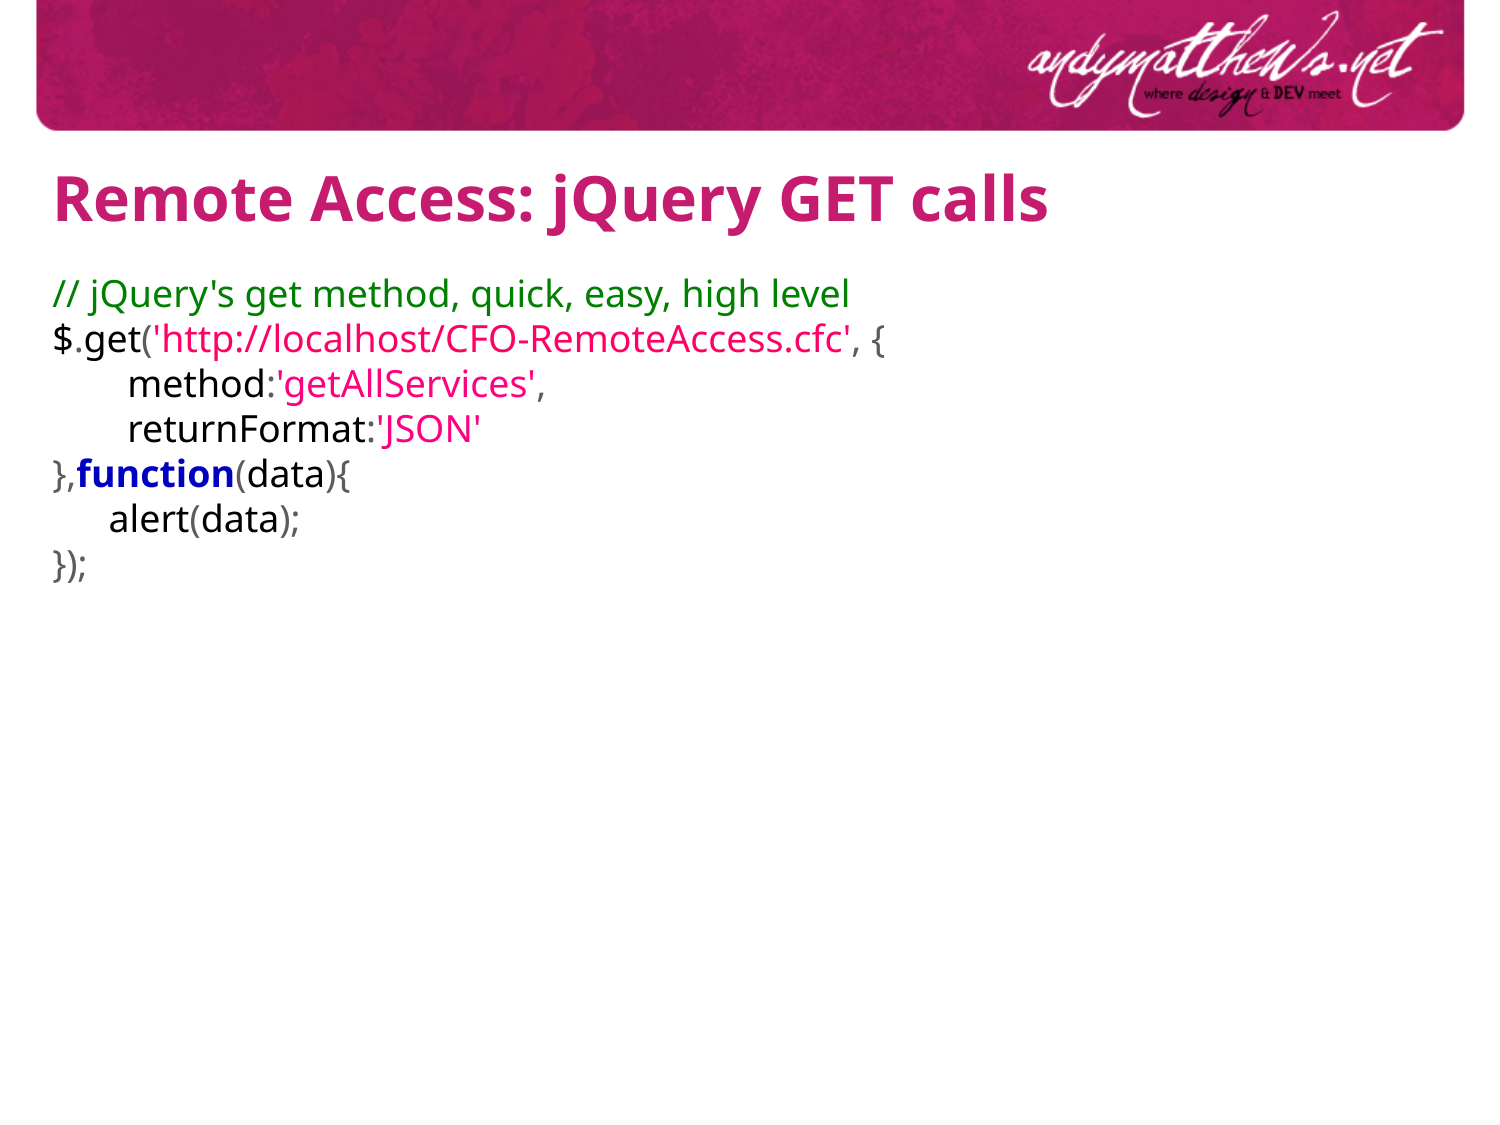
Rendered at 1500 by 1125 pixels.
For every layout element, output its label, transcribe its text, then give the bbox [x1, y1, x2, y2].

text_box Remote Access: jQuery GET calls [37, 149, 1463, 244]
picture [0, 0, 1500, 1125]
text_box // jQuery's get method, quick, easy, high level $.get('http://localhost/CFO-RemoteAccess.cfc', { method:'getAllServices', returnFormat:'JSON' },function(data){ alert(data); }); [37, 262, 1463, 1088]
